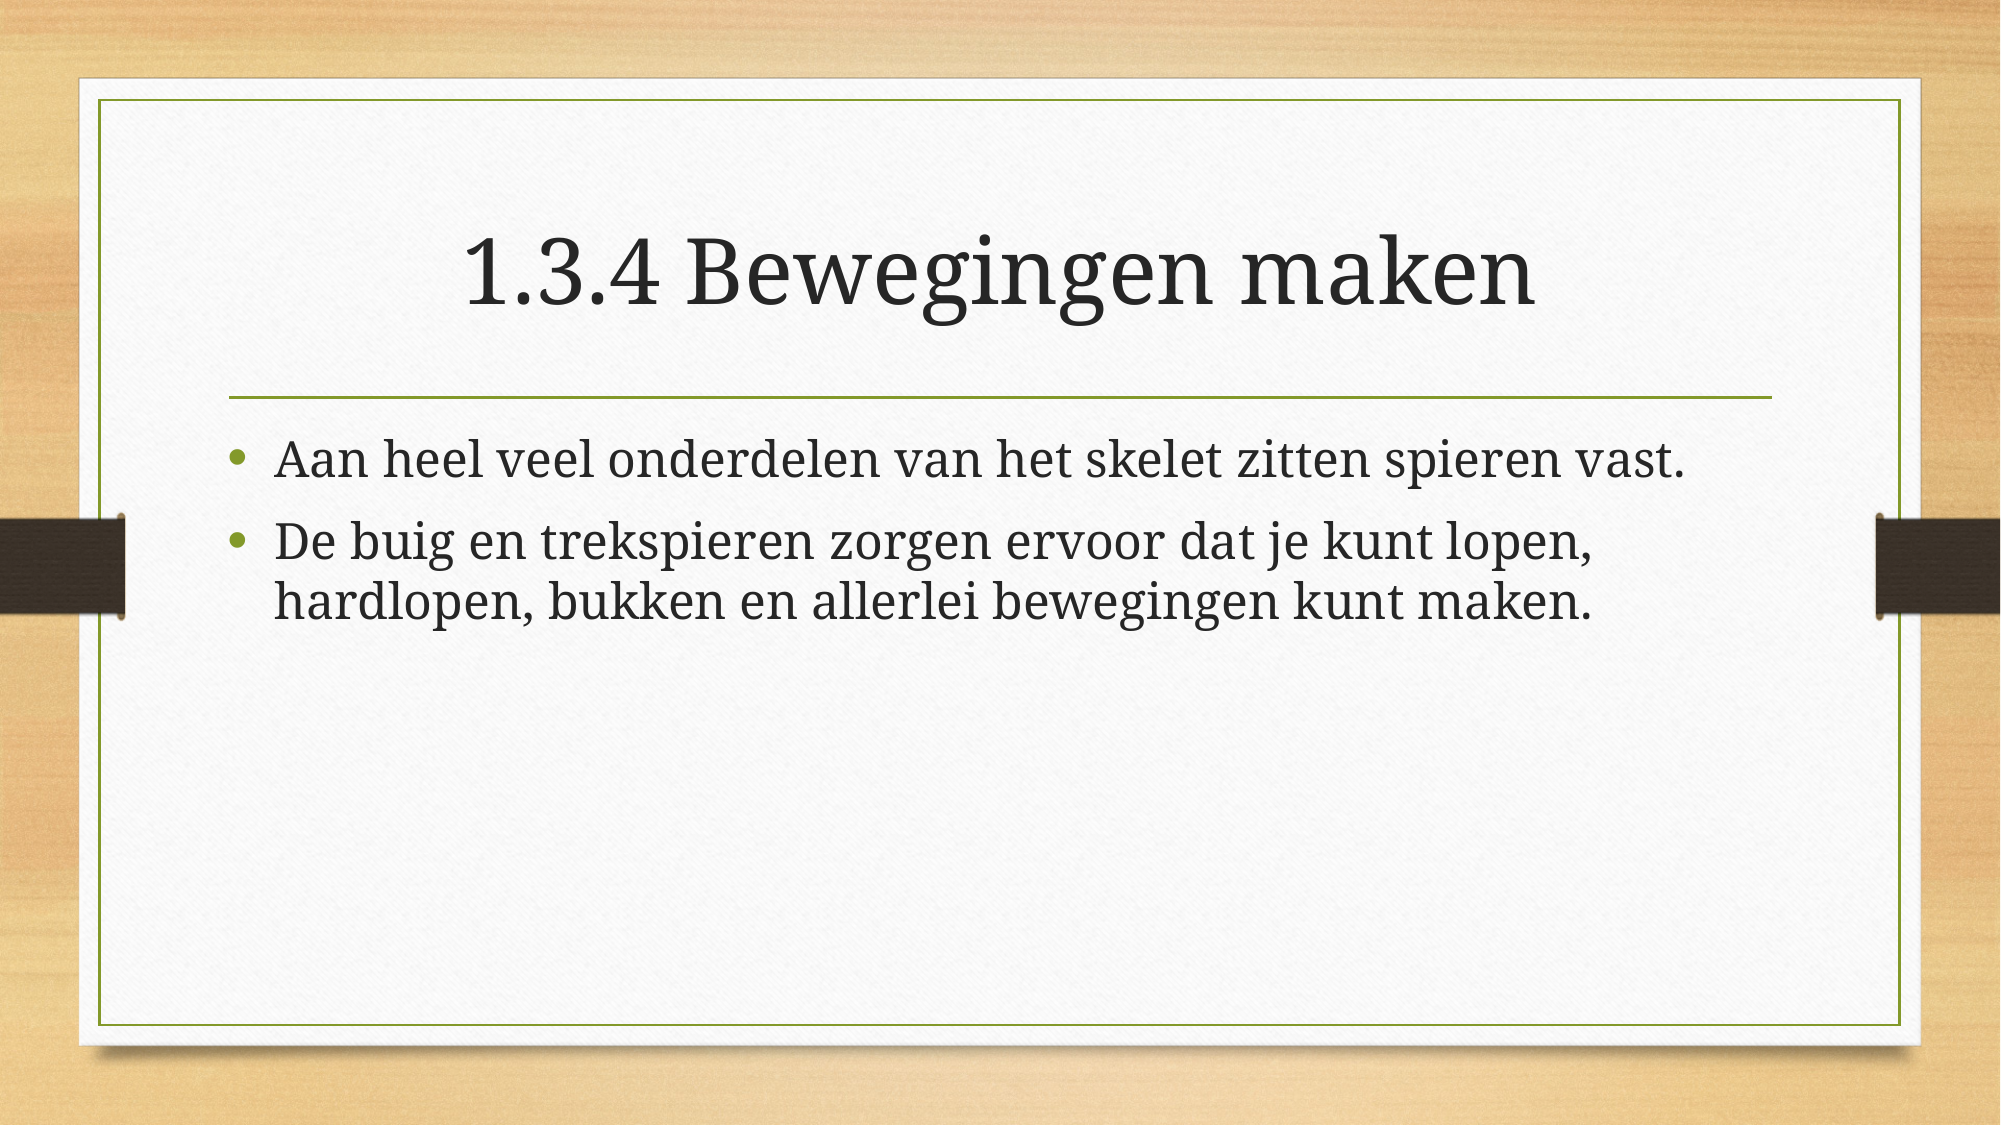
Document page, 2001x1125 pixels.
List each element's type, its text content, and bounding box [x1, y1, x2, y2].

picture [0, 0, 2001, 1125]
title 1.3.4 Bewegingen maken [212, 161, 1788, 375]
list Aan heel veel onderdelen van het skelet zitten spieren vast. De buig en trekspieren zorgen ervoor dat je kunt lopen, hardlopen, bukken en allerlei bewegingen kunt maken. [212, 419, 1788, 964]
